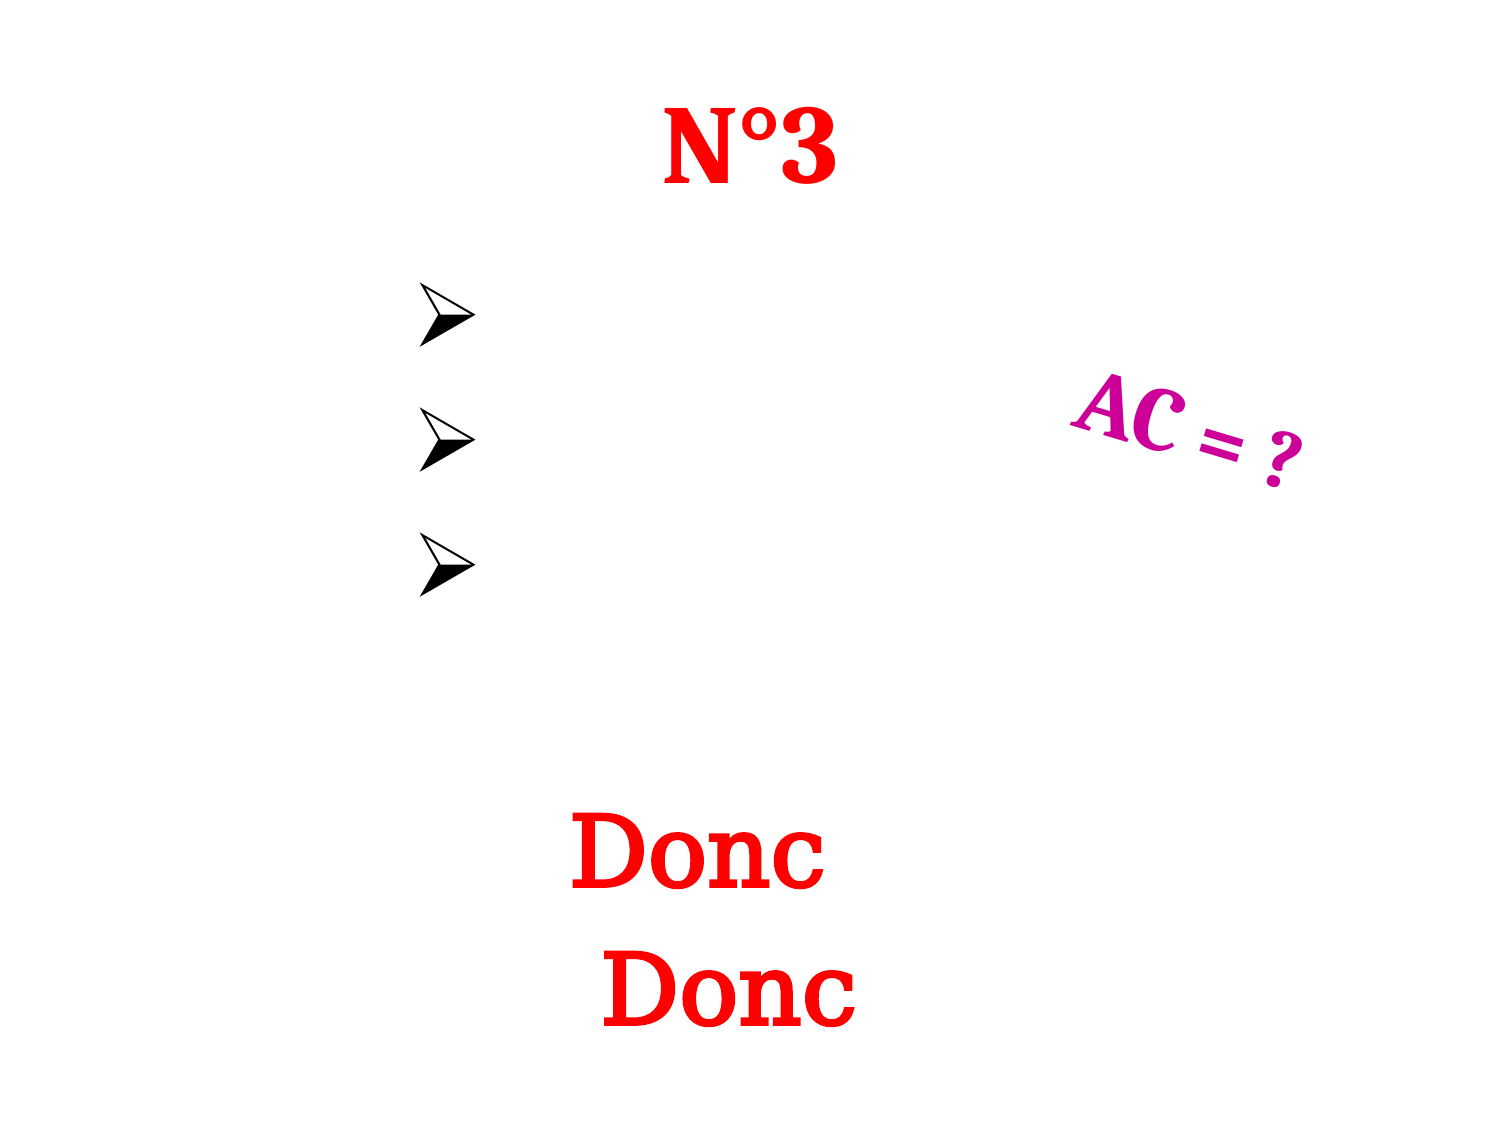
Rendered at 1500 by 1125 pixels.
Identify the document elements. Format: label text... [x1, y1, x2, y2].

text_box N°3 [0, 63, 1500, 214]
text_box AC = ? [1010, 314, 1374, 533]
